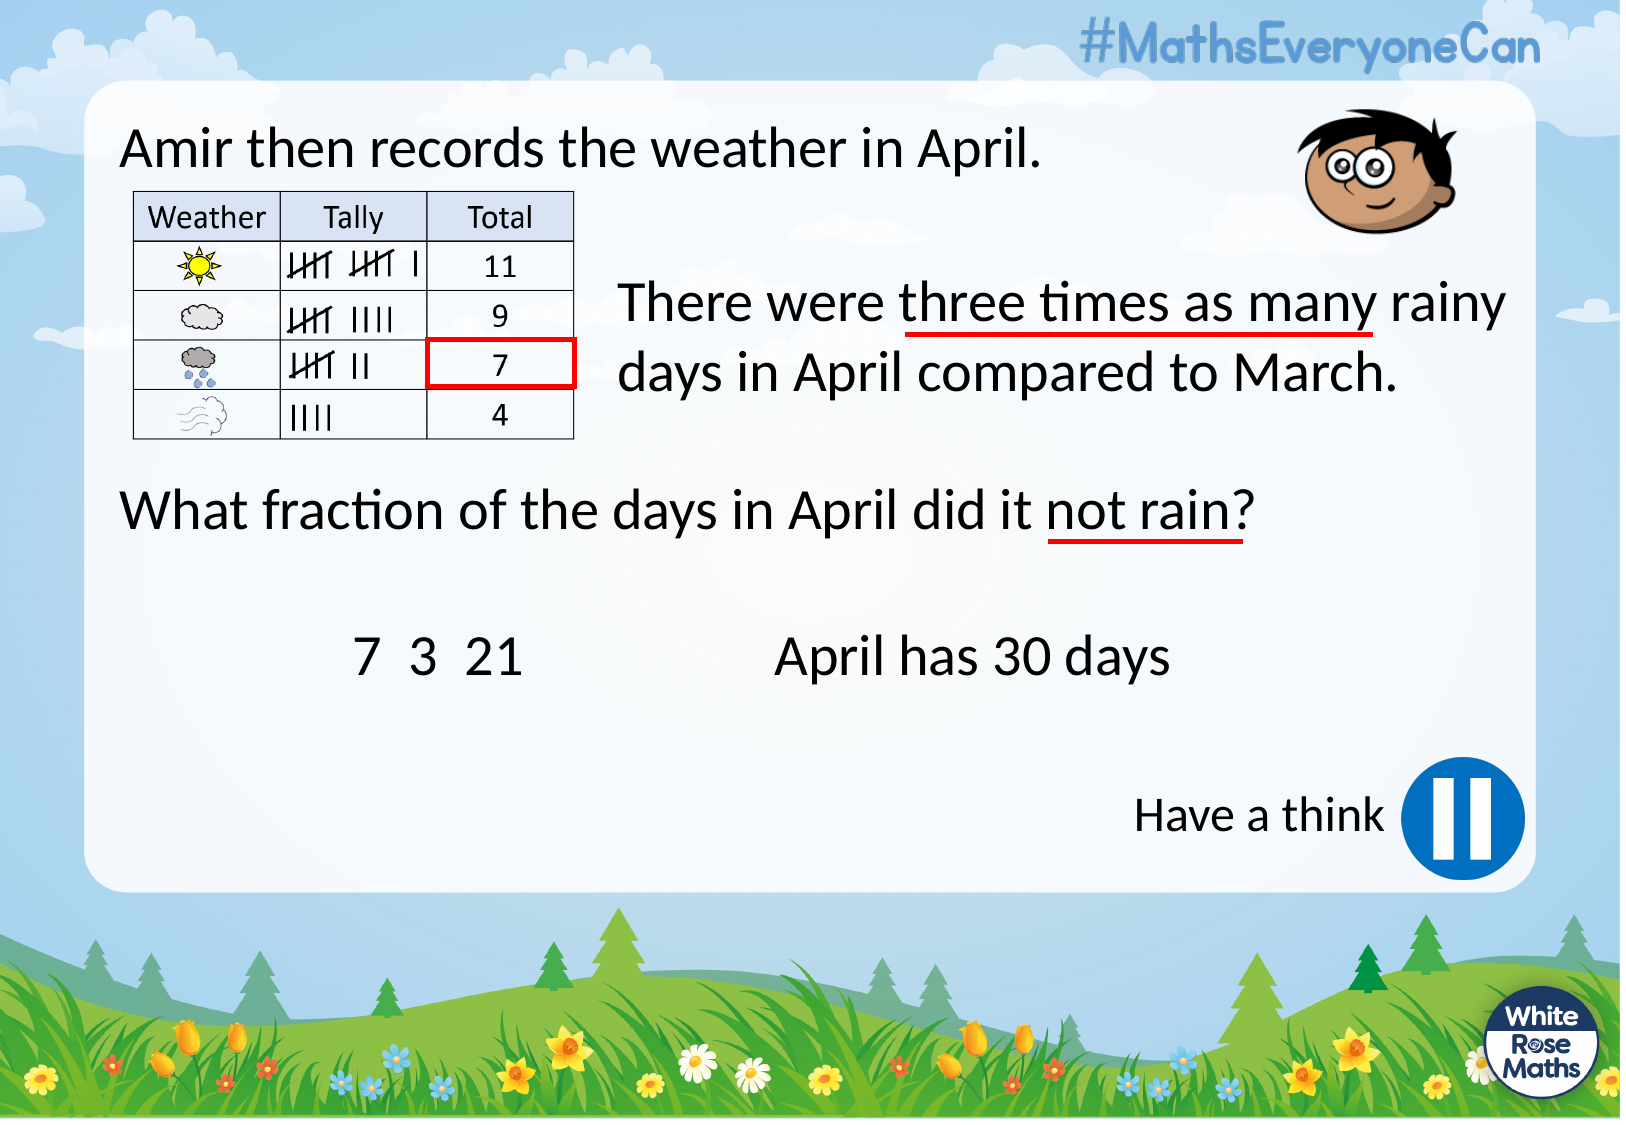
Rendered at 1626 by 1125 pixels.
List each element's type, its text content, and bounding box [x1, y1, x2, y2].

text_box What fraction of the days in April did it not rain? [105, 463, 1356, 549]
text_box [251, 156, 1625, 937]
text_box There were three times as many rainy days in April compared to March. [602, 256, 1536, 411]
text_box Have a think [1119, 774, 1401, 849]
text_box April has 30 days [759, 610, 1234, 695]
text_box Amir then records the weather in April. [105, 102, 1261, 187]
picture [0, 0, 1626, 1125]
